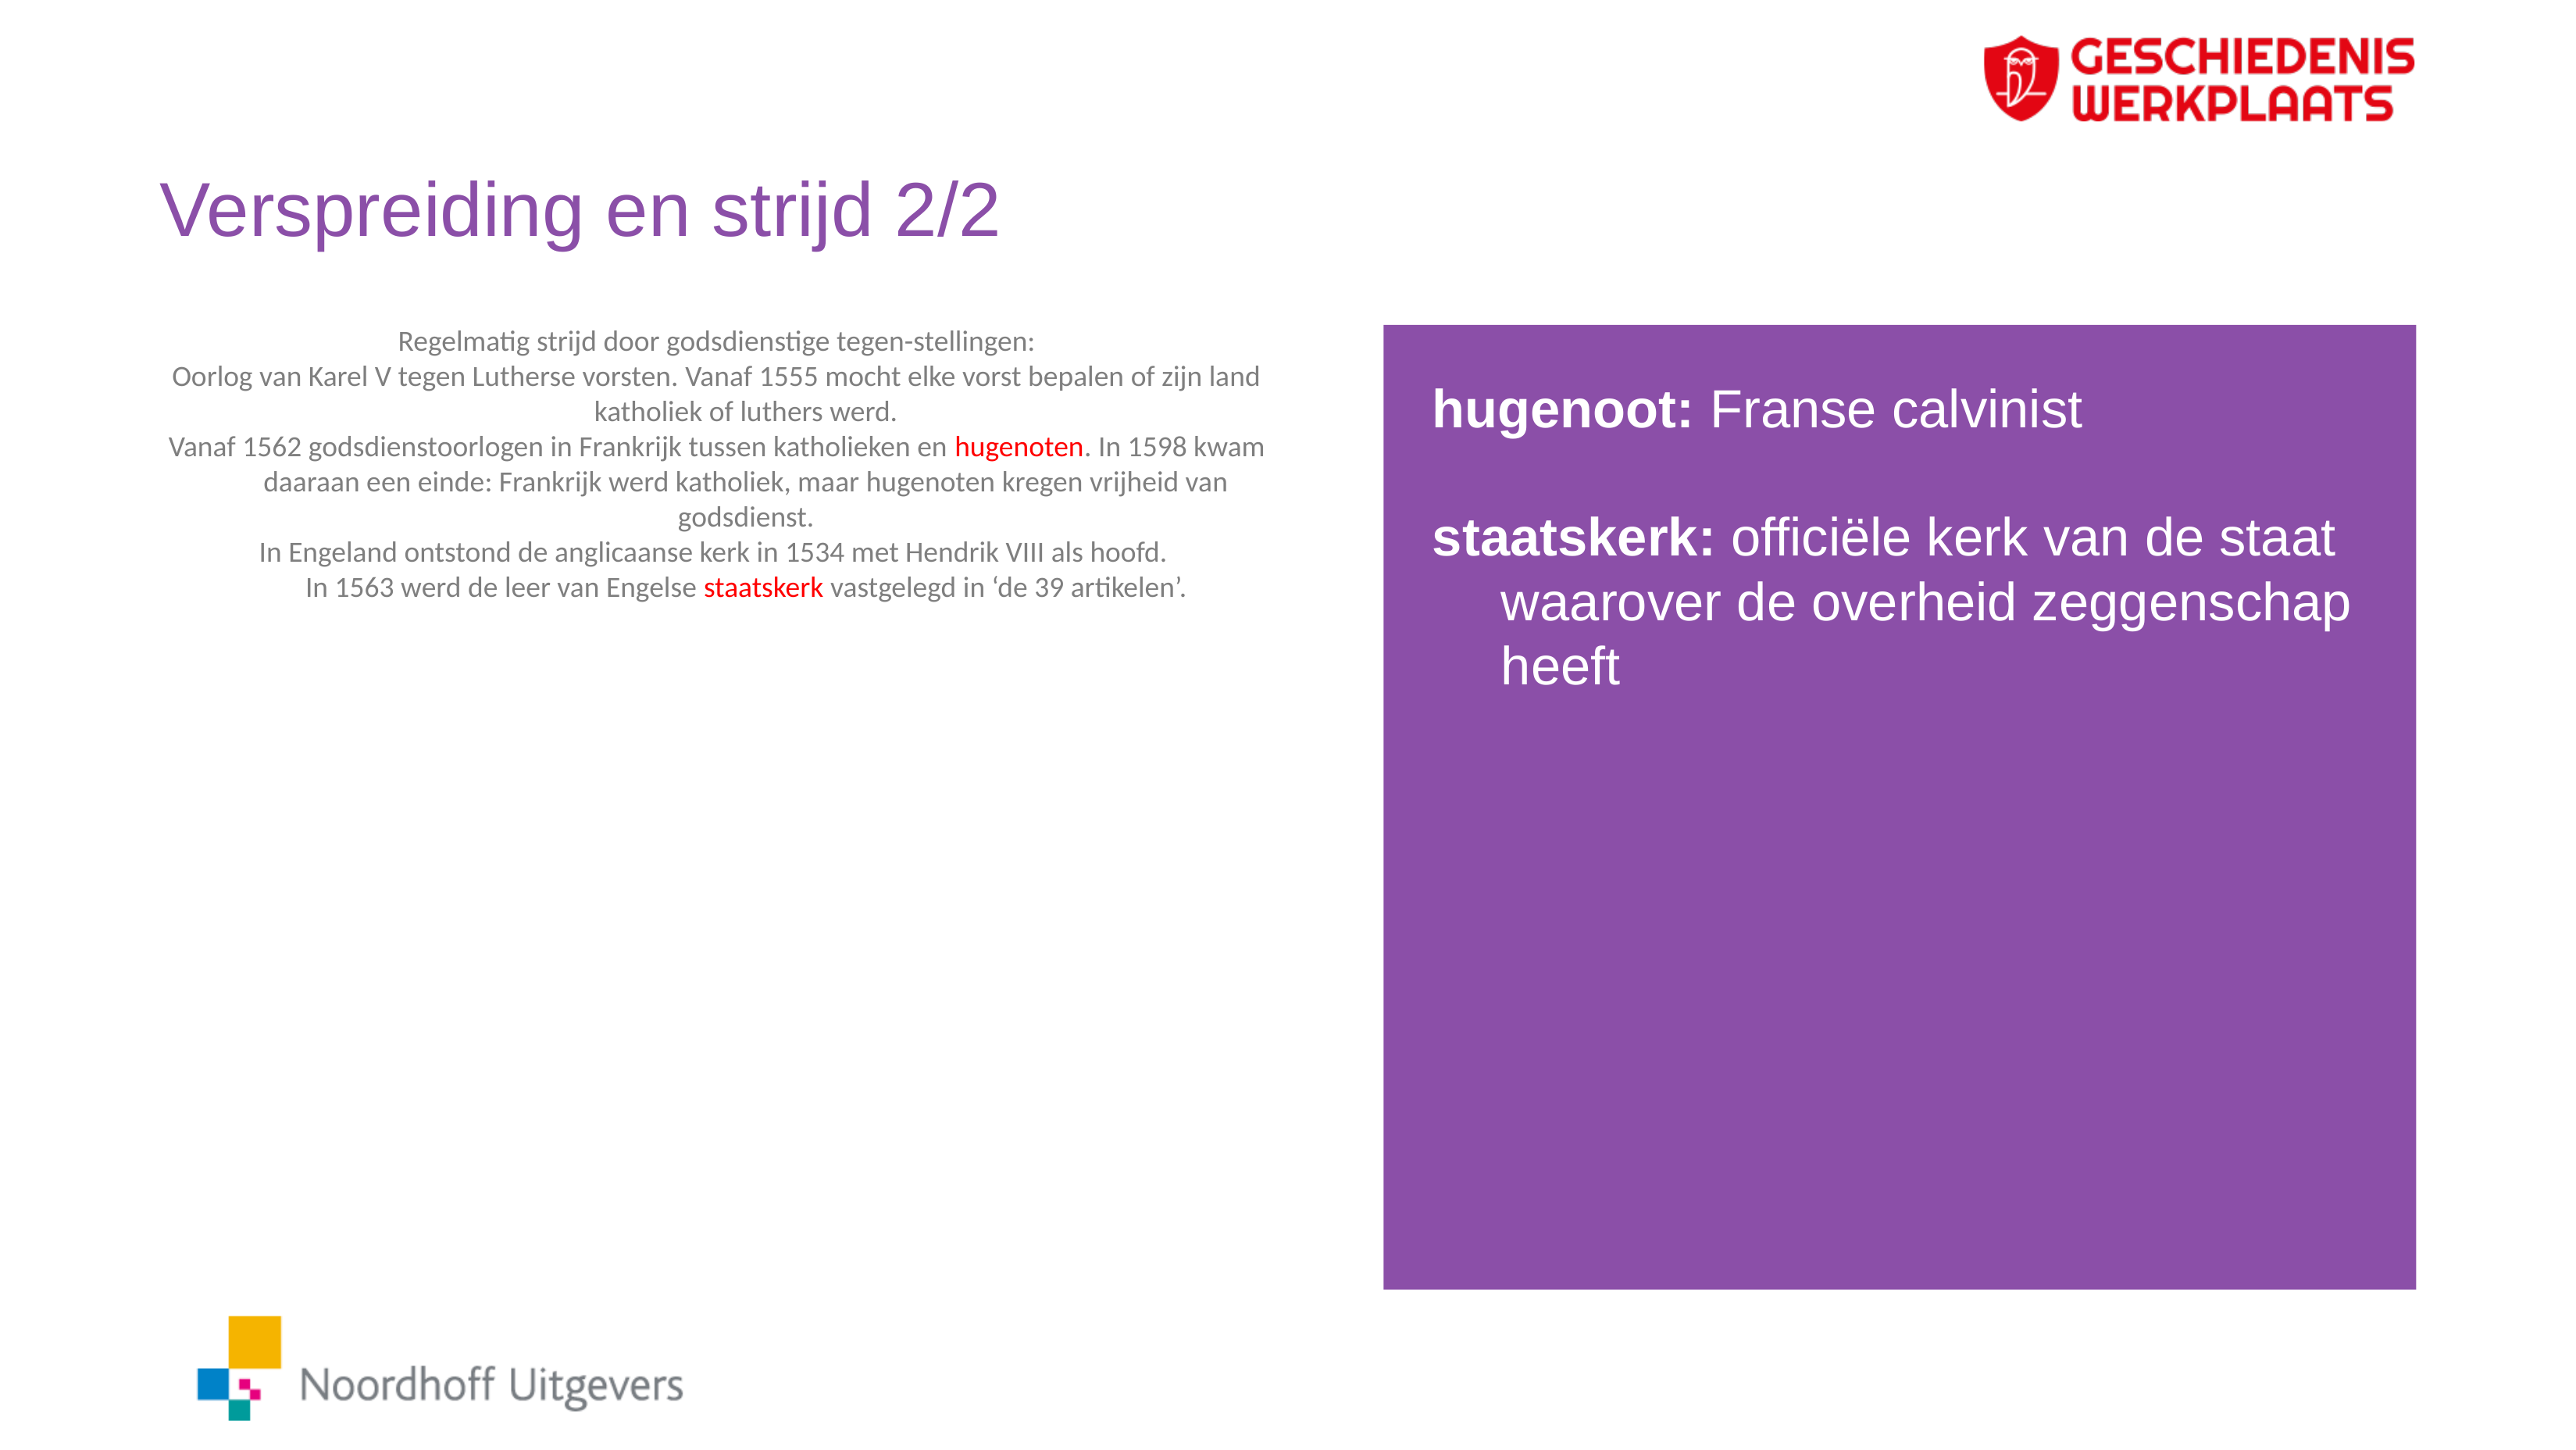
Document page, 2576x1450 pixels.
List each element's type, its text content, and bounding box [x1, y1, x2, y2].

text_box hugenoot: Franse calvinist staatskerk: officiële kerk van de staat waarover de overheid zeggenschap heeft [1383, 324, 2417, 1290]
picture [159, 1288, 802, 1449]
list Regelmatig strijd door godsdienstige tegen-stellingen: Oorlog van Karel V tegen Lutherse vorsten. Vanaf 1555 mocht elke vorst bepalen of zijn land katholiek of luthers werd. Vanaf 1562 godsdienstoorlogen in Frankrijk tussen katholieken en hugenoten. In 1598 kwam daaraan een einde: Frankrijk werd katholiek, maar hugenoten kregen vrijheid van godsdienst. In Engeland ontstond de anglicaanse kerk in 1534 met Hendrik VIII als hoofd. In 1563 werd de leer van Engelse staatskerk vastgelegd in ‘de 39 artikelen’. [159, 322, 1288, 1288]
title Verspreiding en strijd 2/2 [159, 159, 2416, 266]
picture [1610, 0, 2576, 161]
